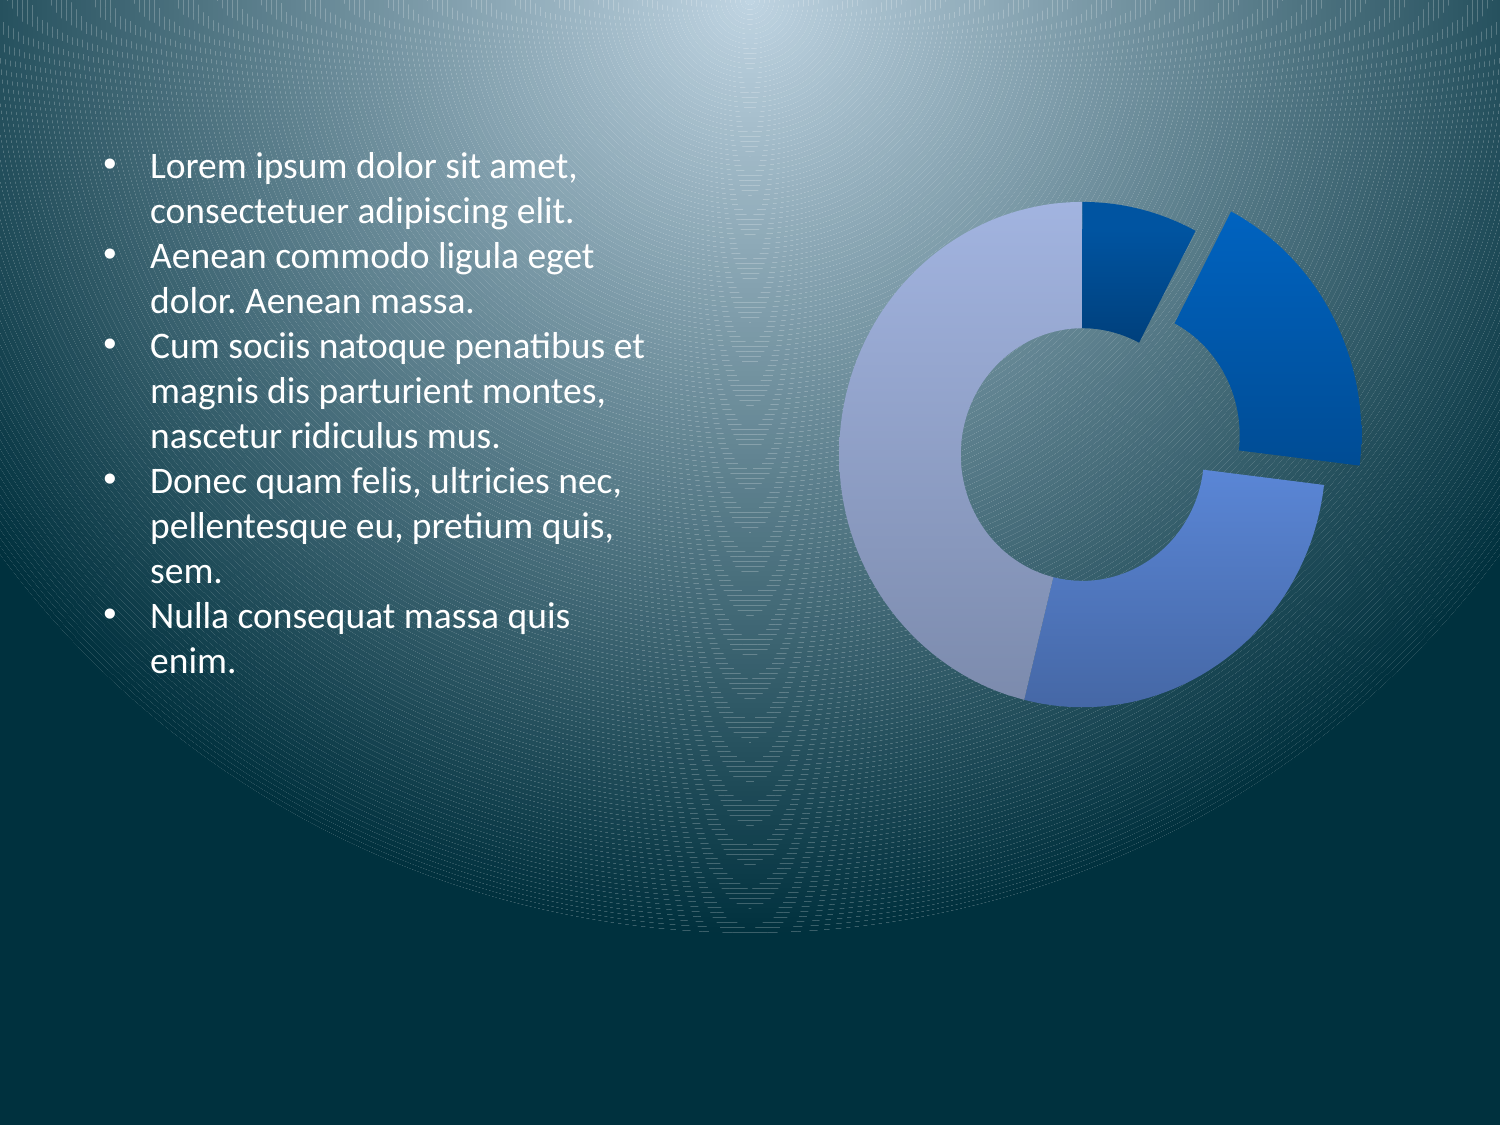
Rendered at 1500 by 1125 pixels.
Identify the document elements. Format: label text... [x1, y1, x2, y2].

text_box Lorem ipsum dolor sit amet, consectetuer adipiscing elit. Aenean commodo ligula eget dolor. Aenean massa. Cum sociis natoque penatibus et magnis dis parturient montes, nascetur ridiculus mus. Donec quam felis, ultricies nec, pellentesque eu, pretium quis, sem. Nulla consequat massa quis enim. [88, 133, 668, 734]
picture [1134, 815, 1148, 819]
chart [796, 113, 1362, 809]
